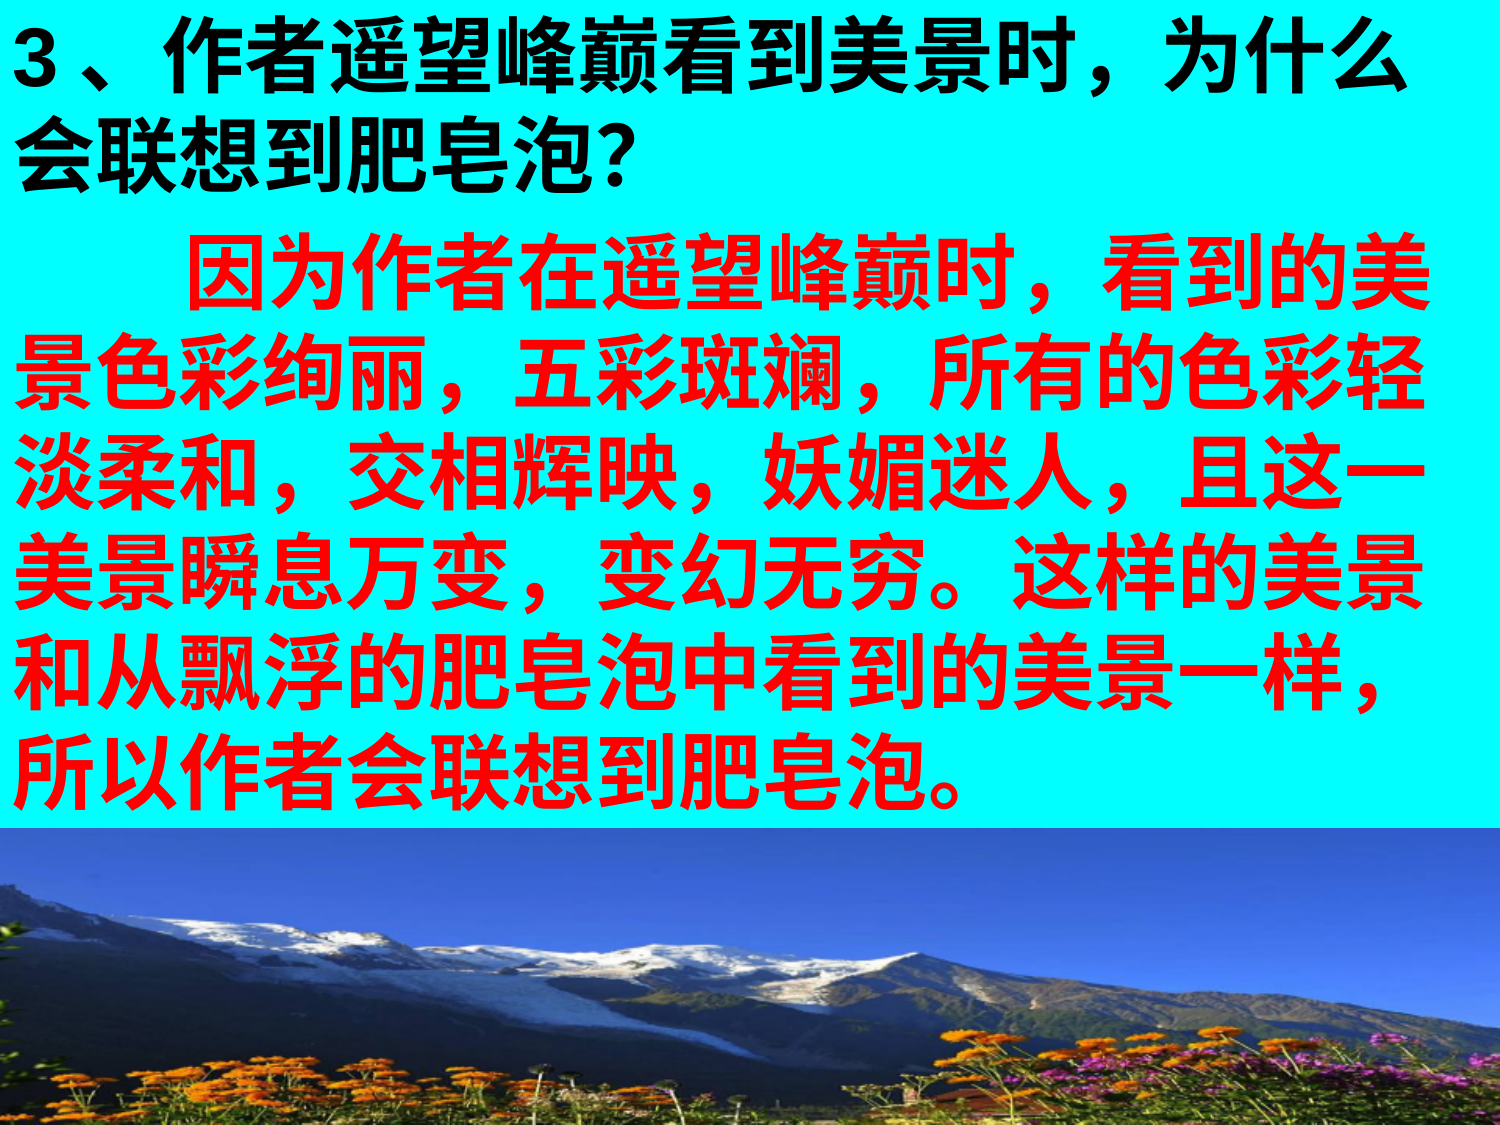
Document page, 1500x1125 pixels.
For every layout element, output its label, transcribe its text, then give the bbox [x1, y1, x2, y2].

picture [0, 828, 1500, 1125]
list 3、作者遥望峰巅看到美景时，为什么会联想到肥皂泡？ 因为作者在遥望峰巅时，看到的美景色彩绚丽，五彩斑斓，所有的色彩轻淡柔和，交相辉映，妖媚迷人，且这一美景瞬息万变，变幻无穷。这样的美景和从飘浮的肥皂泡中看到的美景一样，所以作者会联想到肥皂泡。 [0, 0, 1500, 828]
